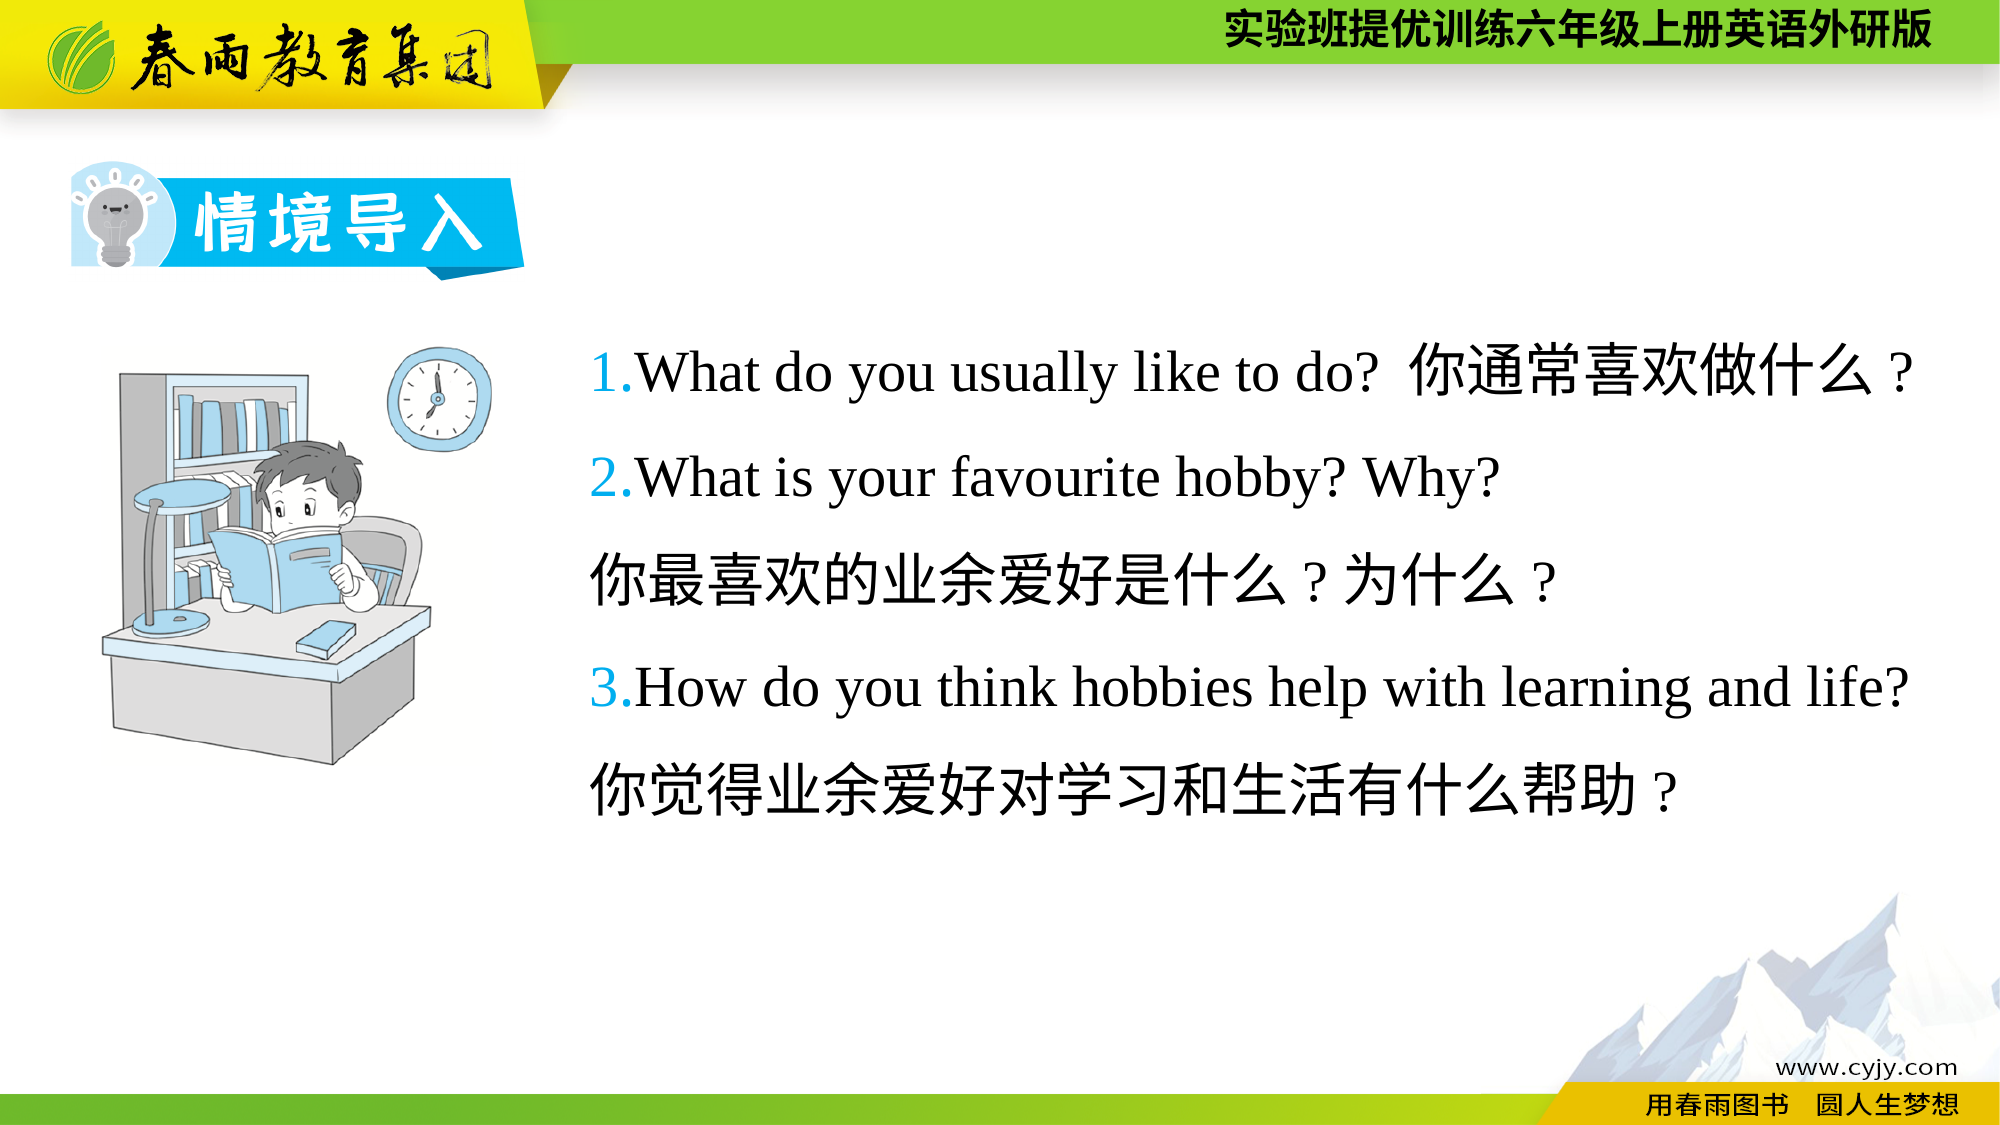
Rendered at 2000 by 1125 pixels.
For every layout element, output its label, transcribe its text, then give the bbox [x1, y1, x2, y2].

list 1.What do you usually like to do? 你通常喜欢做什么? 2.What is your favourite hobby? Why? 你最喜欢的业余爱好是什么?为什么? 3.How do you think hobbies help with learning and life? 你觉得业余爱好对学习和生活有什么帮助? [574, 290, 1944, 823]
picture [0, 0, 2000, 1125]
